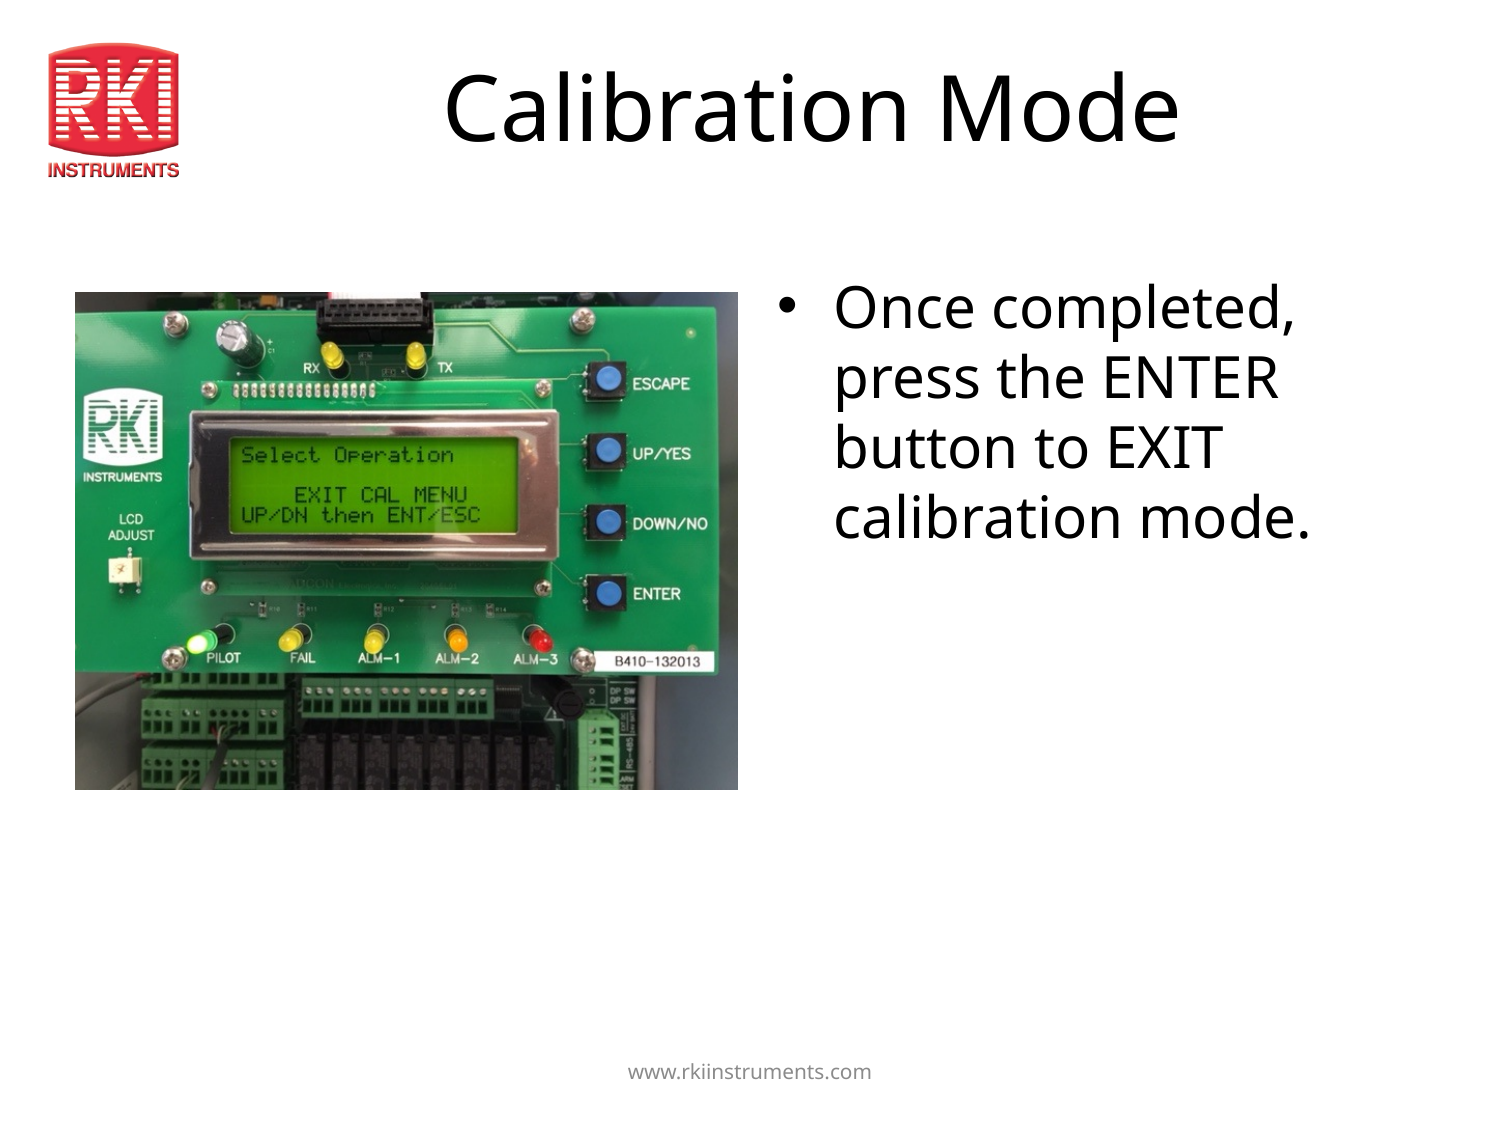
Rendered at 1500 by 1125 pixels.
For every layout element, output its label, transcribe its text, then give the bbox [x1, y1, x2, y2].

footer www.rkiinstruments.com [512, 1042, 988, 1103]
list Once completed, press the ENTER button to EXIT calibration mode. [762, 262, 1425, 1005]
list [74, 169, 738, 913]
title Calibration Mode [175, 49, 1451, 161]
picture [37, 37, 188, 184]
